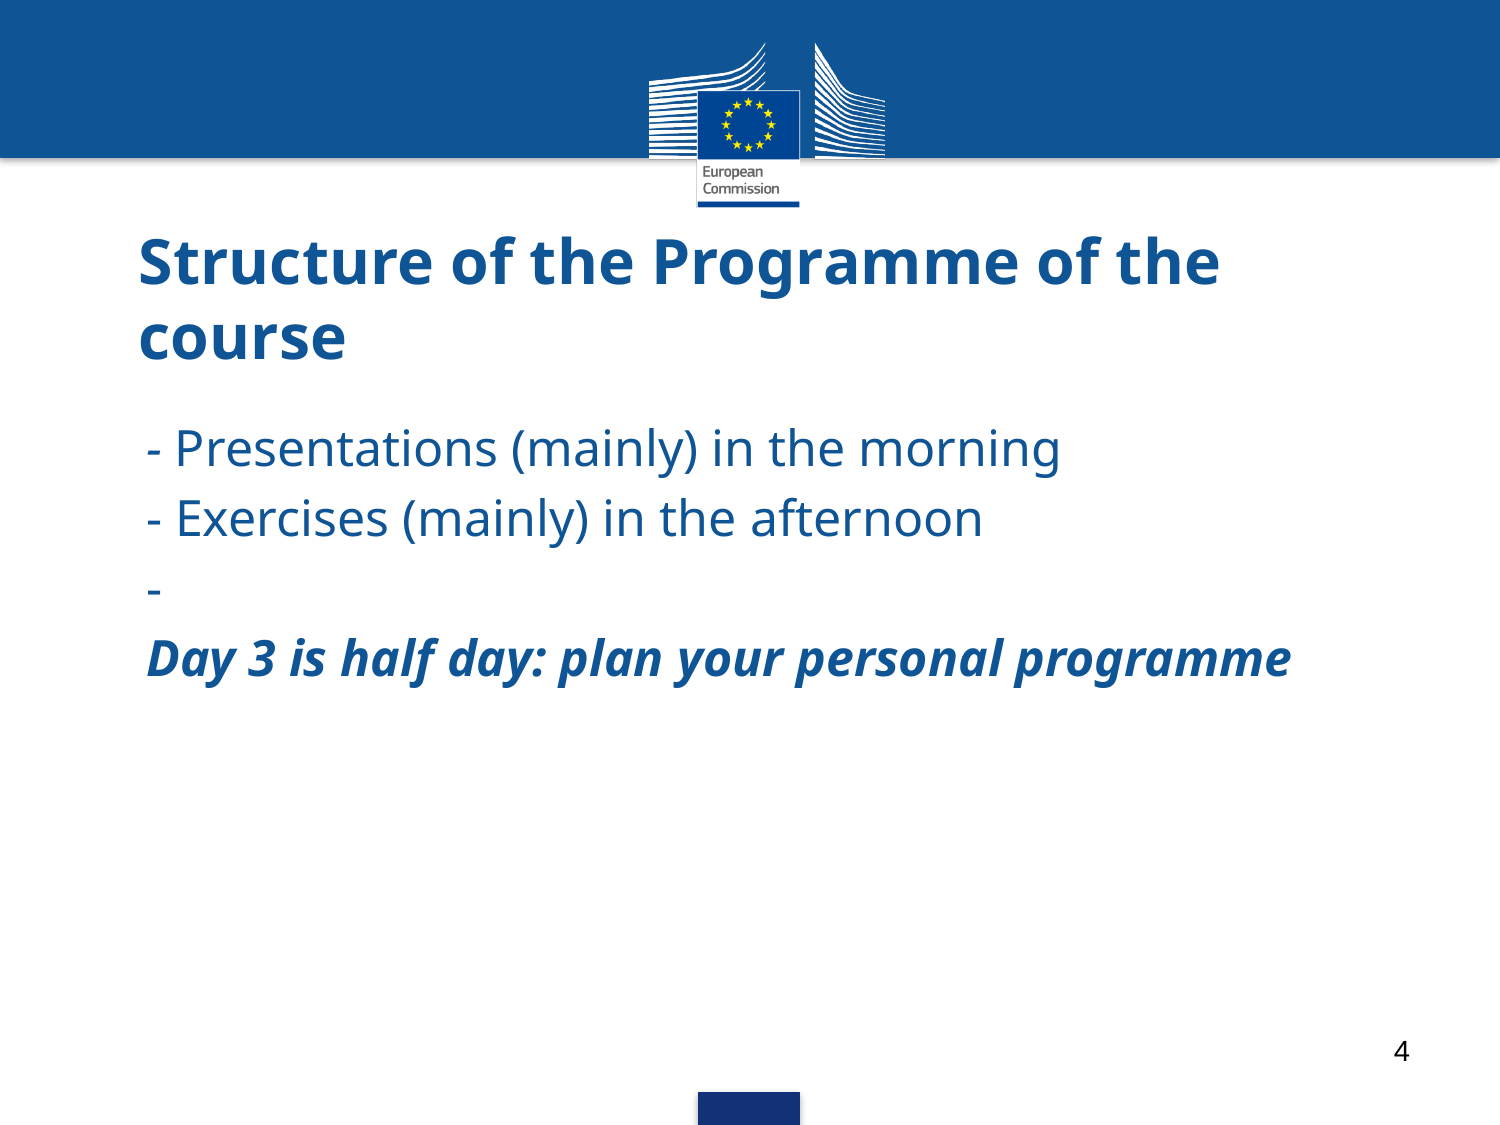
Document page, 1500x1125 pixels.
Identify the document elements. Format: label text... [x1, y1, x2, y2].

title Structure of the Programme of the course [64, 219, 1416, 374]
slide_number 4 [1074, 1024, 1426, 1103]
list - Presentations (mainly) in the morning - Exercises (mainly) in the afternoon - Day 3 is half day: plan your personal programme [74, 408, 1426, 1059]
picture [649, 42, 885, 208]
